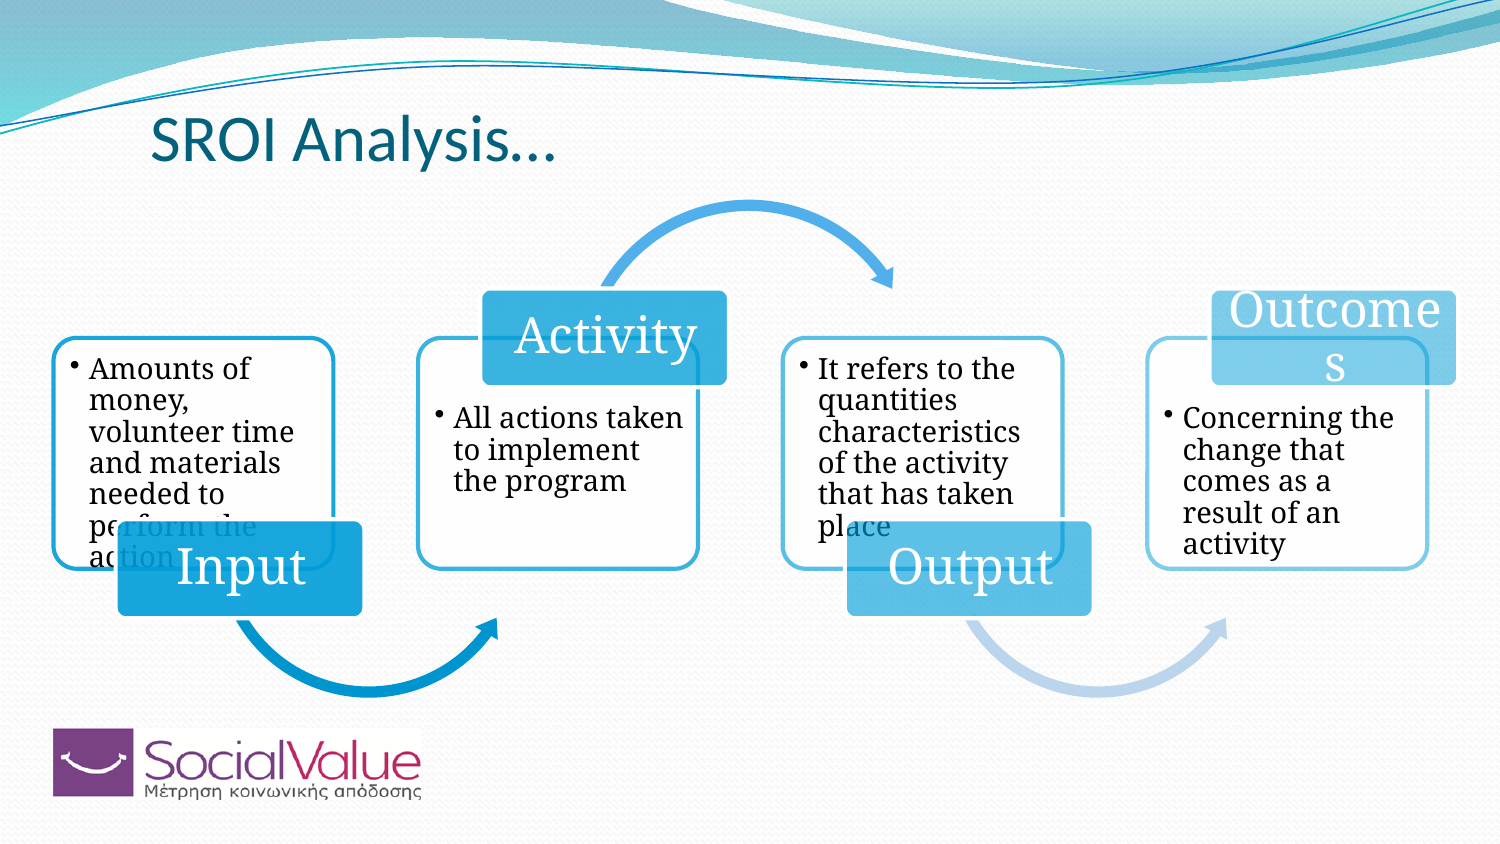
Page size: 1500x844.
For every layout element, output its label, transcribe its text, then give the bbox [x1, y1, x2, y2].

picture [52, 770, 422, 801]
title SROI Analysis… [135, 79, 1345, 143]
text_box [52, 144, 1459, 762]
